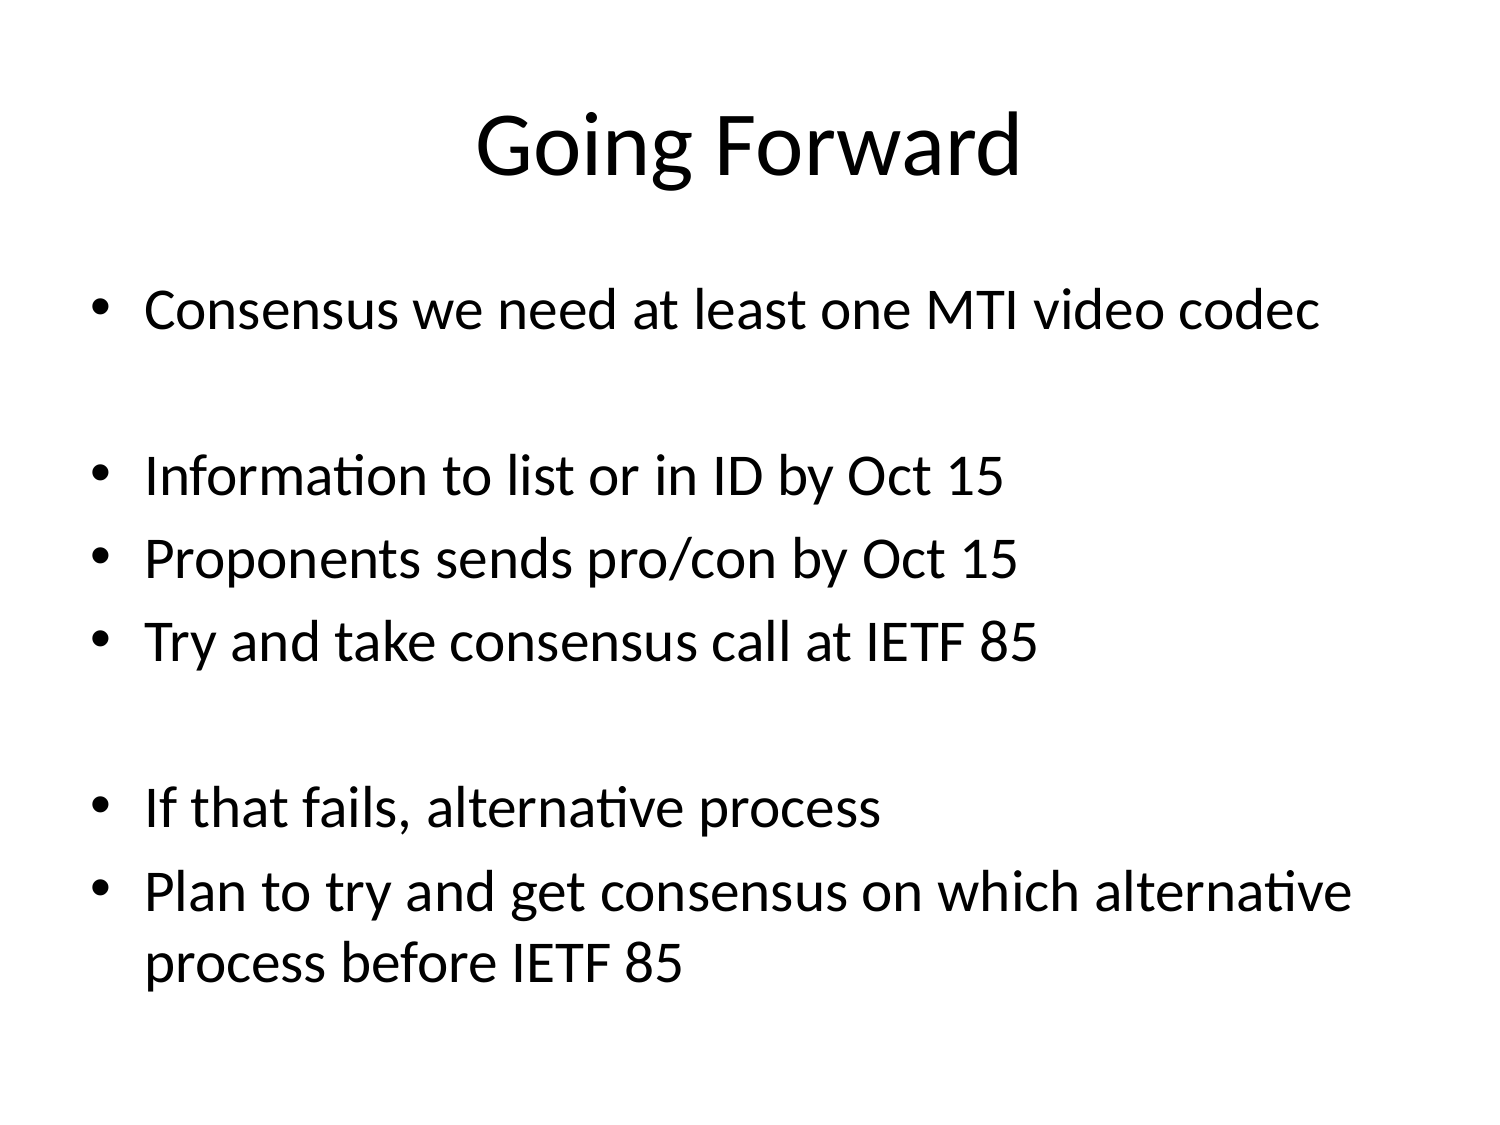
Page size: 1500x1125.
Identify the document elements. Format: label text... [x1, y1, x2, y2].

list Consensus we need at least one MTI video codec Information to list or in ID by Oct 15 Proponents sends pro/con by Oct 15 Try and take consensus call at IETF 85 If that fails, alternative process Plan to try and get consensus on which alternative process before IETF 85 [75, 262, 1425, 1005]
title Going Forward [75, 45, 1425, 233]
